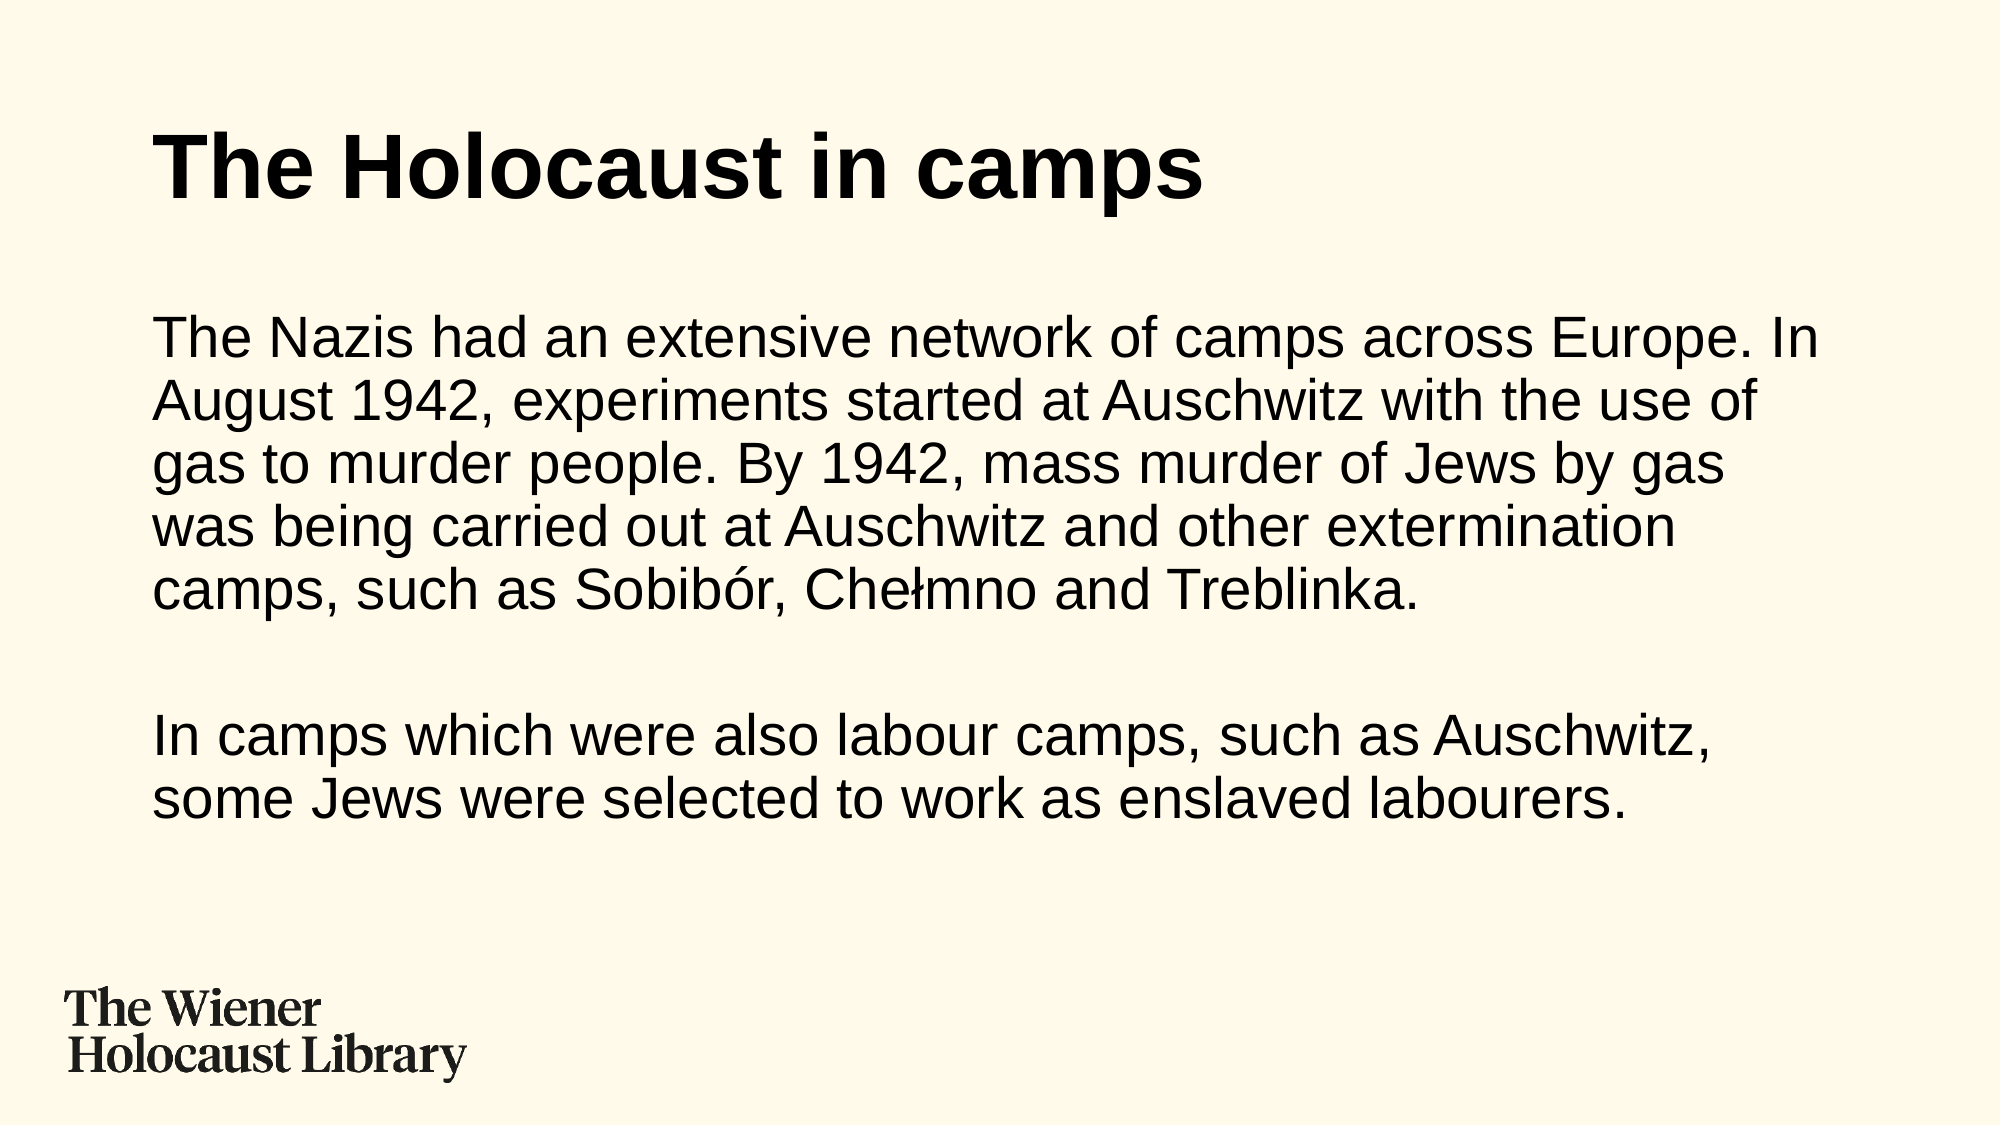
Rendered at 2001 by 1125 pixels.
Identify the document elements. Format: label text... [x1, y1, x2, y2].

title The Holocaust in camps [137, 59, 1863, 278]
list The Nazis had an extensive network of camps across Europe. In August 1942, experiments started at Auschwitz with the use of gas to murder people. By 1942, mass murder of Jews by gas was being carried out at Auschwitz and other extermination camps, such as Sobibór, Chełmno and Treblinka. In camps which were also labour camps, such as Auschwitz, some Jews were selected to work as enslaved labourers. [137, 299, 1863, 1014]
picture [64, 986, 467, 1083]
